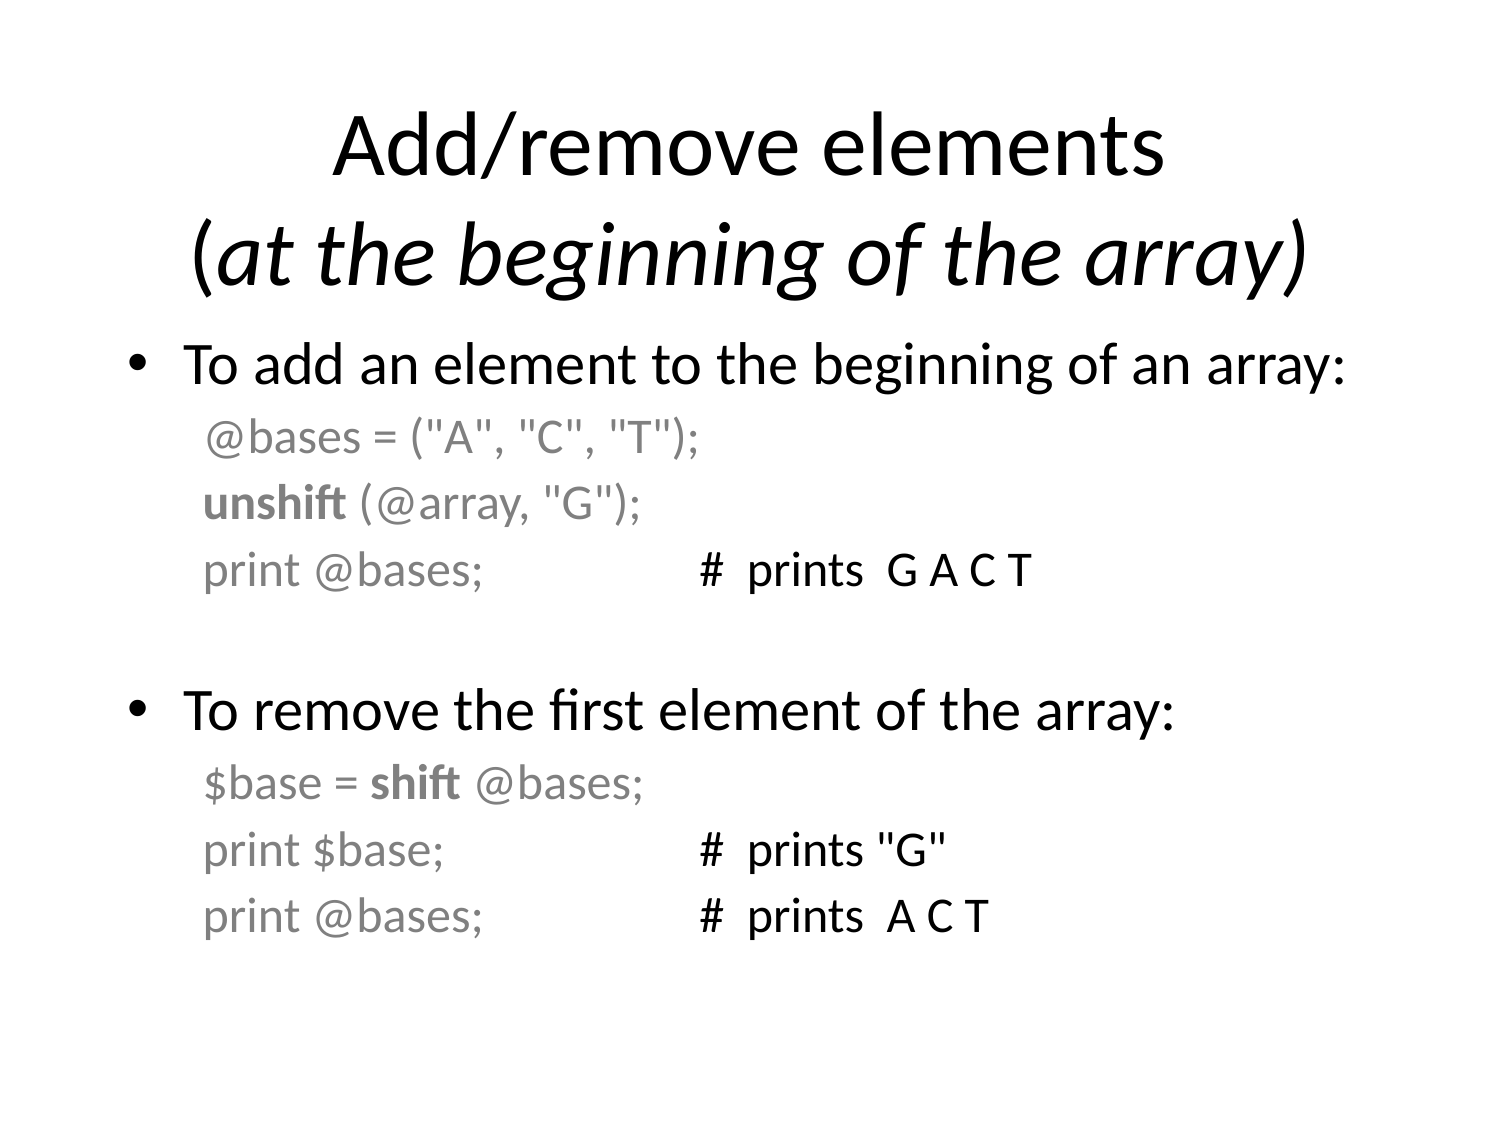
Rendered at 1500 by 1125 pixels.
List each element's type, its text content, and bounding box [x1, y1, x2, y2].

text_box [448, 82, 479, 158]
list To add an element to the beginning of an array: @bases = ("A", "C", "T"); unshift (@array, "G"); print @bases; # prints G A C T To remove the first element of the array: $base = shift @bases; print $base; # prints "G" print @bases; # prints A C T [112, 324, 1388, 1017]
title Add/remove elements (at the beginning of the array) [112, 76, 1388, 312]
